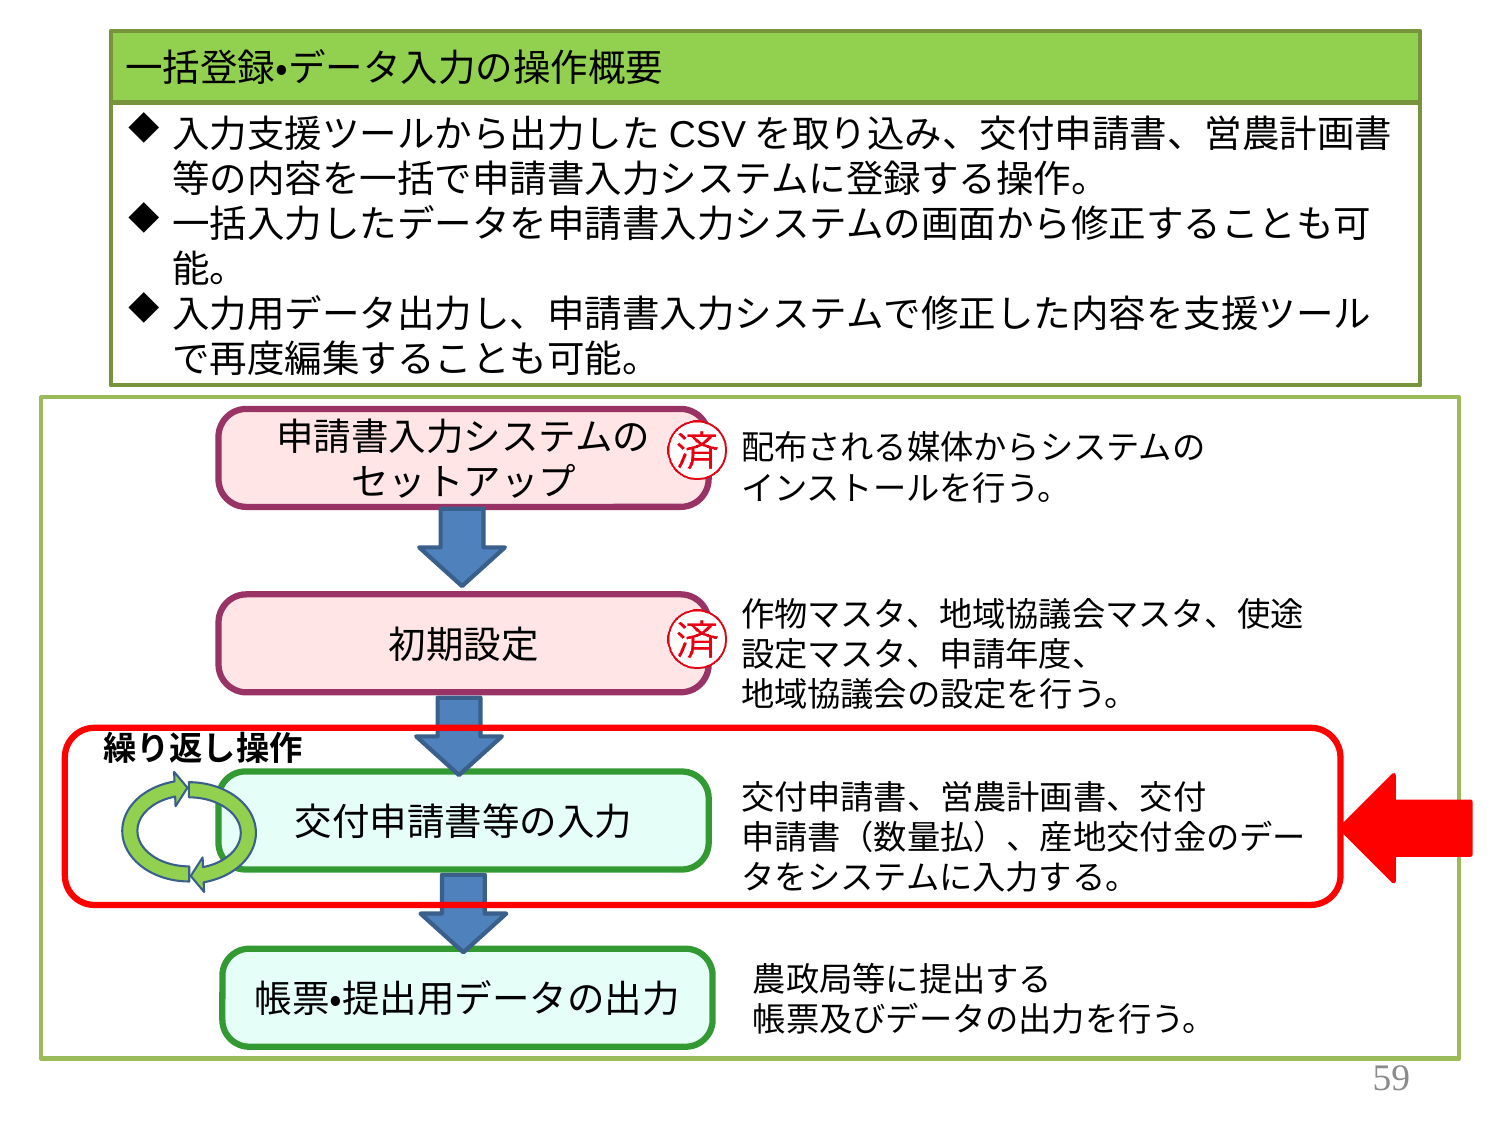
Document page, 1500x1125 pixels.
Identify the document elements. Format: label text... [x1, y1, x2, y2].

text_box [62, 725, 1343, 908]
slide_number 58 [1074, 1061, 1425, 1106]
text_box [39, 395, 1461, 1061]
picture [666, 609, 727, 669]
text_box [110, 30, 1421, 386]
text_box [1343, 773, 1473, 884]
picture [666, 420, 727, 480]
